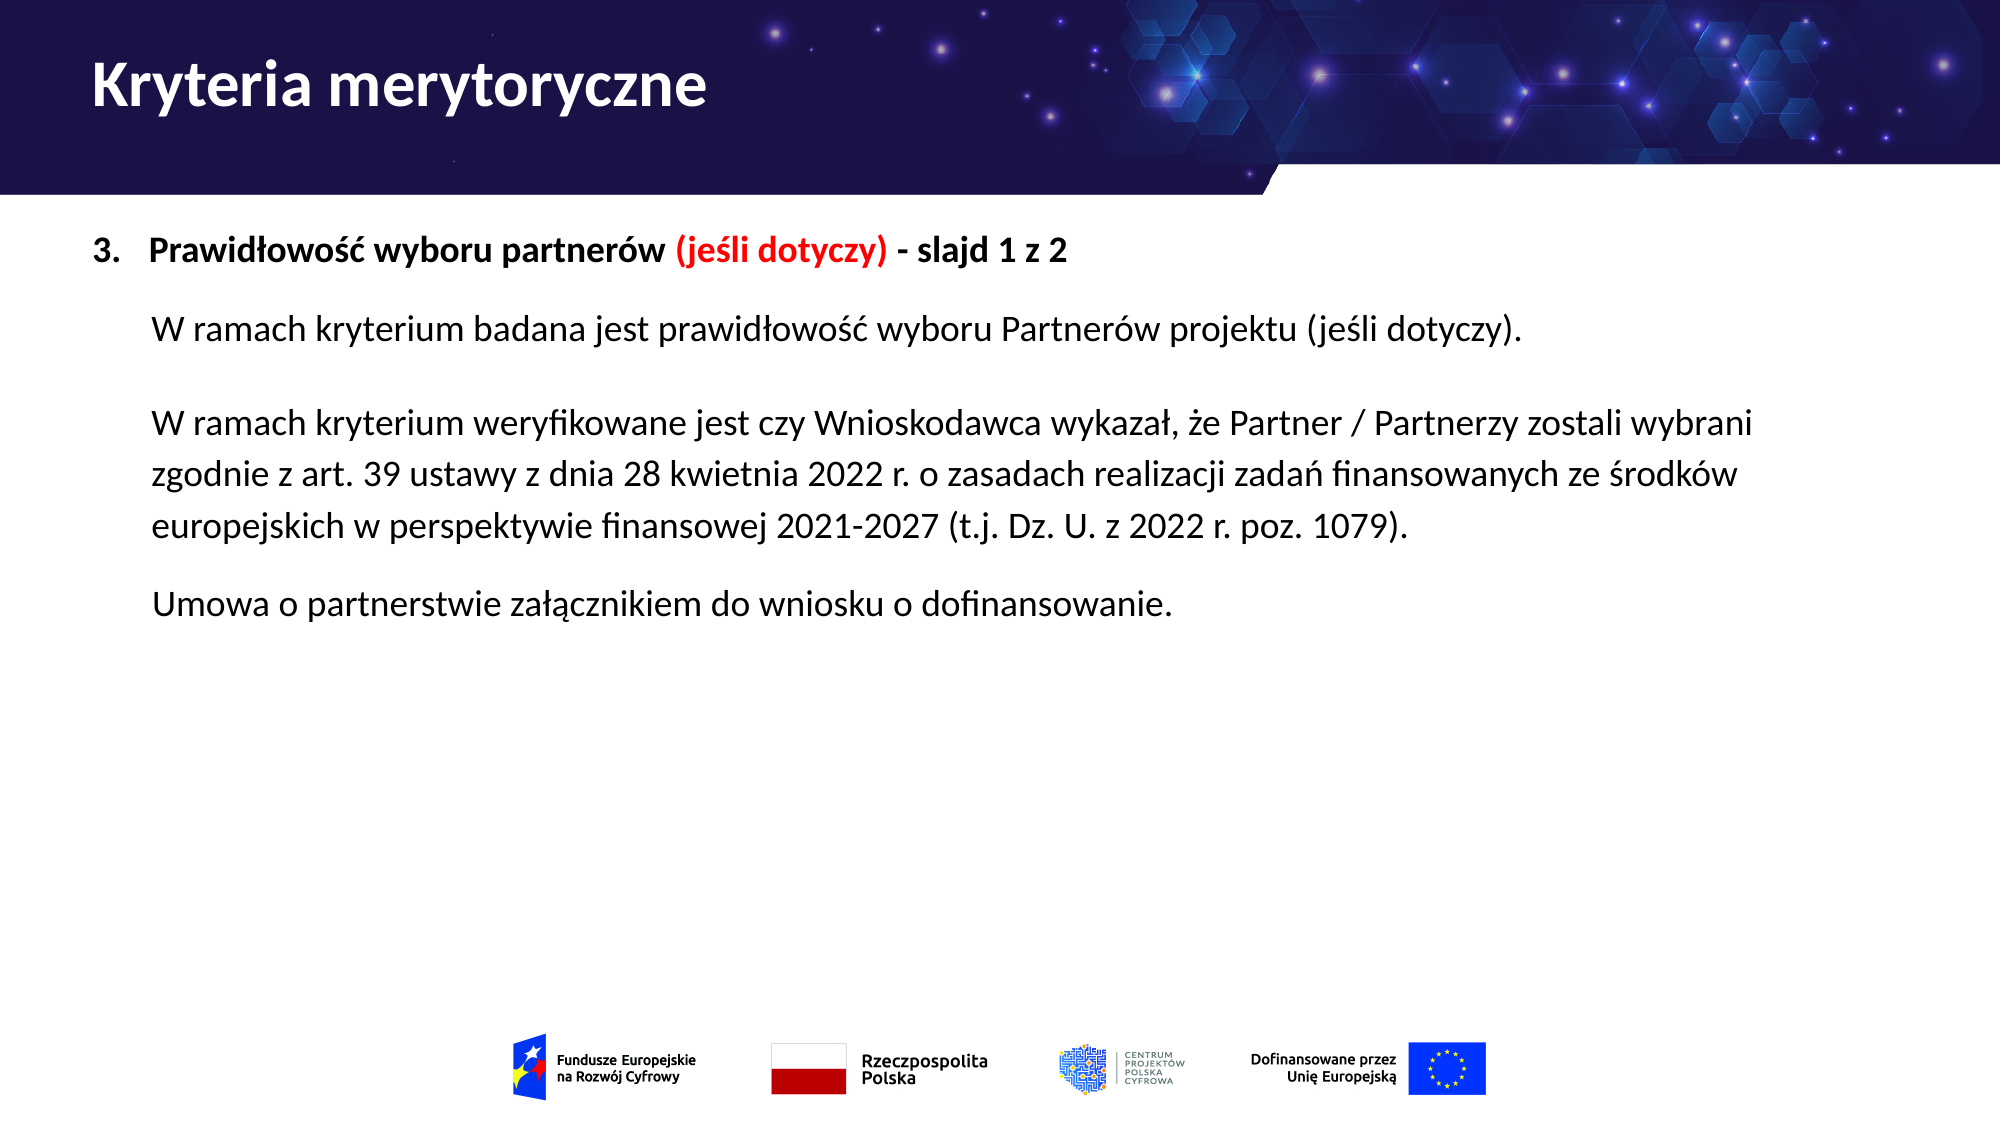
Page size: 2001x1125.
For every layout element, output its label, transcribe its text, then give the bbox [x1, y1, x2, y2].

list Prawidłowość wyboru partnerów (jeśli dotyczy) - slajd 1 z 2 W ramach kryterium badana jest prawidłowość wyboru Partnerów projektu (jeśli dotyczy). W ramach kryterium weryfikowane jest czy Wnioskodawca wykazał, że Partner / Partnerzy zostali wybrani zgodnie z art. 39 ustawy z dnia 28 kwietnia 2022 r. o zasadach realizacji zadań finansowanych ze środków europejskich w perspektywie finansowej 2021-2027 (t.j. Dz. U. z 2022 r. poz. 1079). Umowa o partnerstwie załącznikiem do wniosku o dofinansowanie. [77, 211, 1863, 887]
picture [491, 1011, 1509, 1122]
title Kryteria merytoryczne [77, 40, 1988, 129]
picture [0, 0, 2000, 195]
